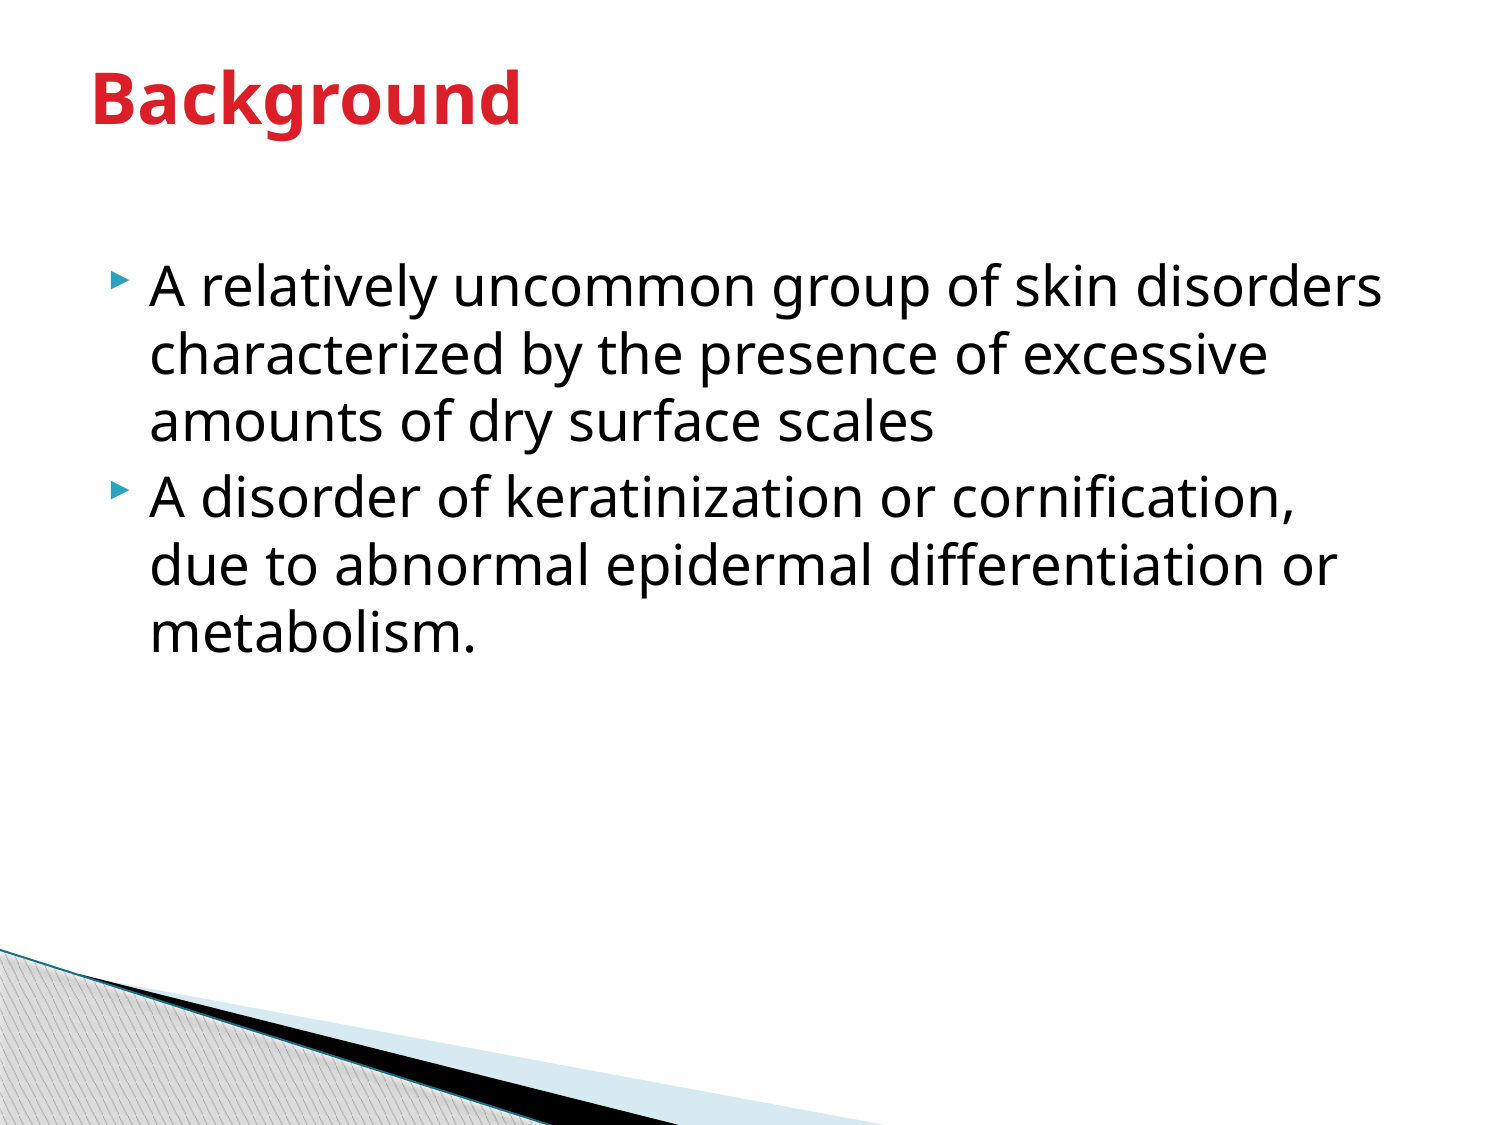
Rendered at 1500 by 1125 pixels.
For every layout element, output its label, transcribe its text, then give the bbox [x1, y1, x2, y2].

list A relatively uncommon group of skin disorders characterized by the presence of excessive amounts of dry surface scales A disorder of keratinization or cornification, due to abnormal epidermal differentiation or metabolism. [75, 243, 1425, 986]
title Background [75, 45, 1425, 233]
